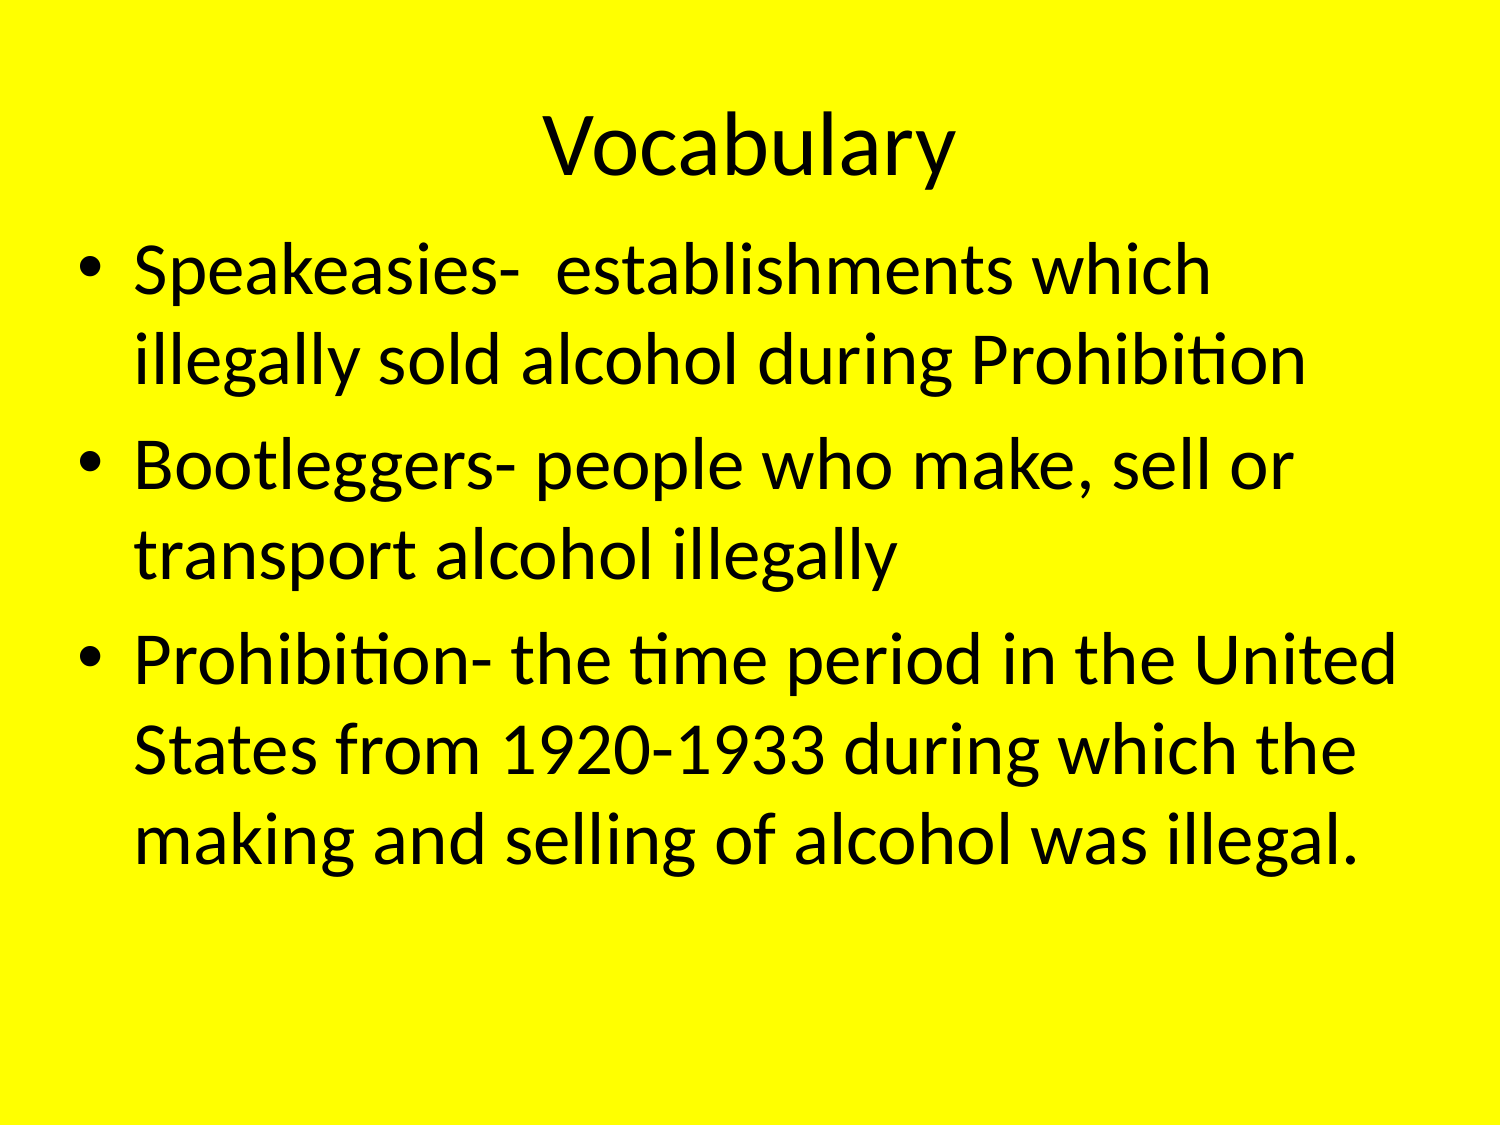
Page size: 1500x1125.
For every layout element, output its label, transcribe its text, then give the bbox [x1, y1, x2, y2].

title Vocabulary [75, 45, 1425, 212]
list Speakeasies- establishments which illegally sold alcohol during Prohibition Bootleggers- people who make, sell or transport alcohol illegally Prohibition- the time period in the United States from 1920-1933 during which the making and selling of alcohol was illegal. [62, 212, 1438, 1055]
